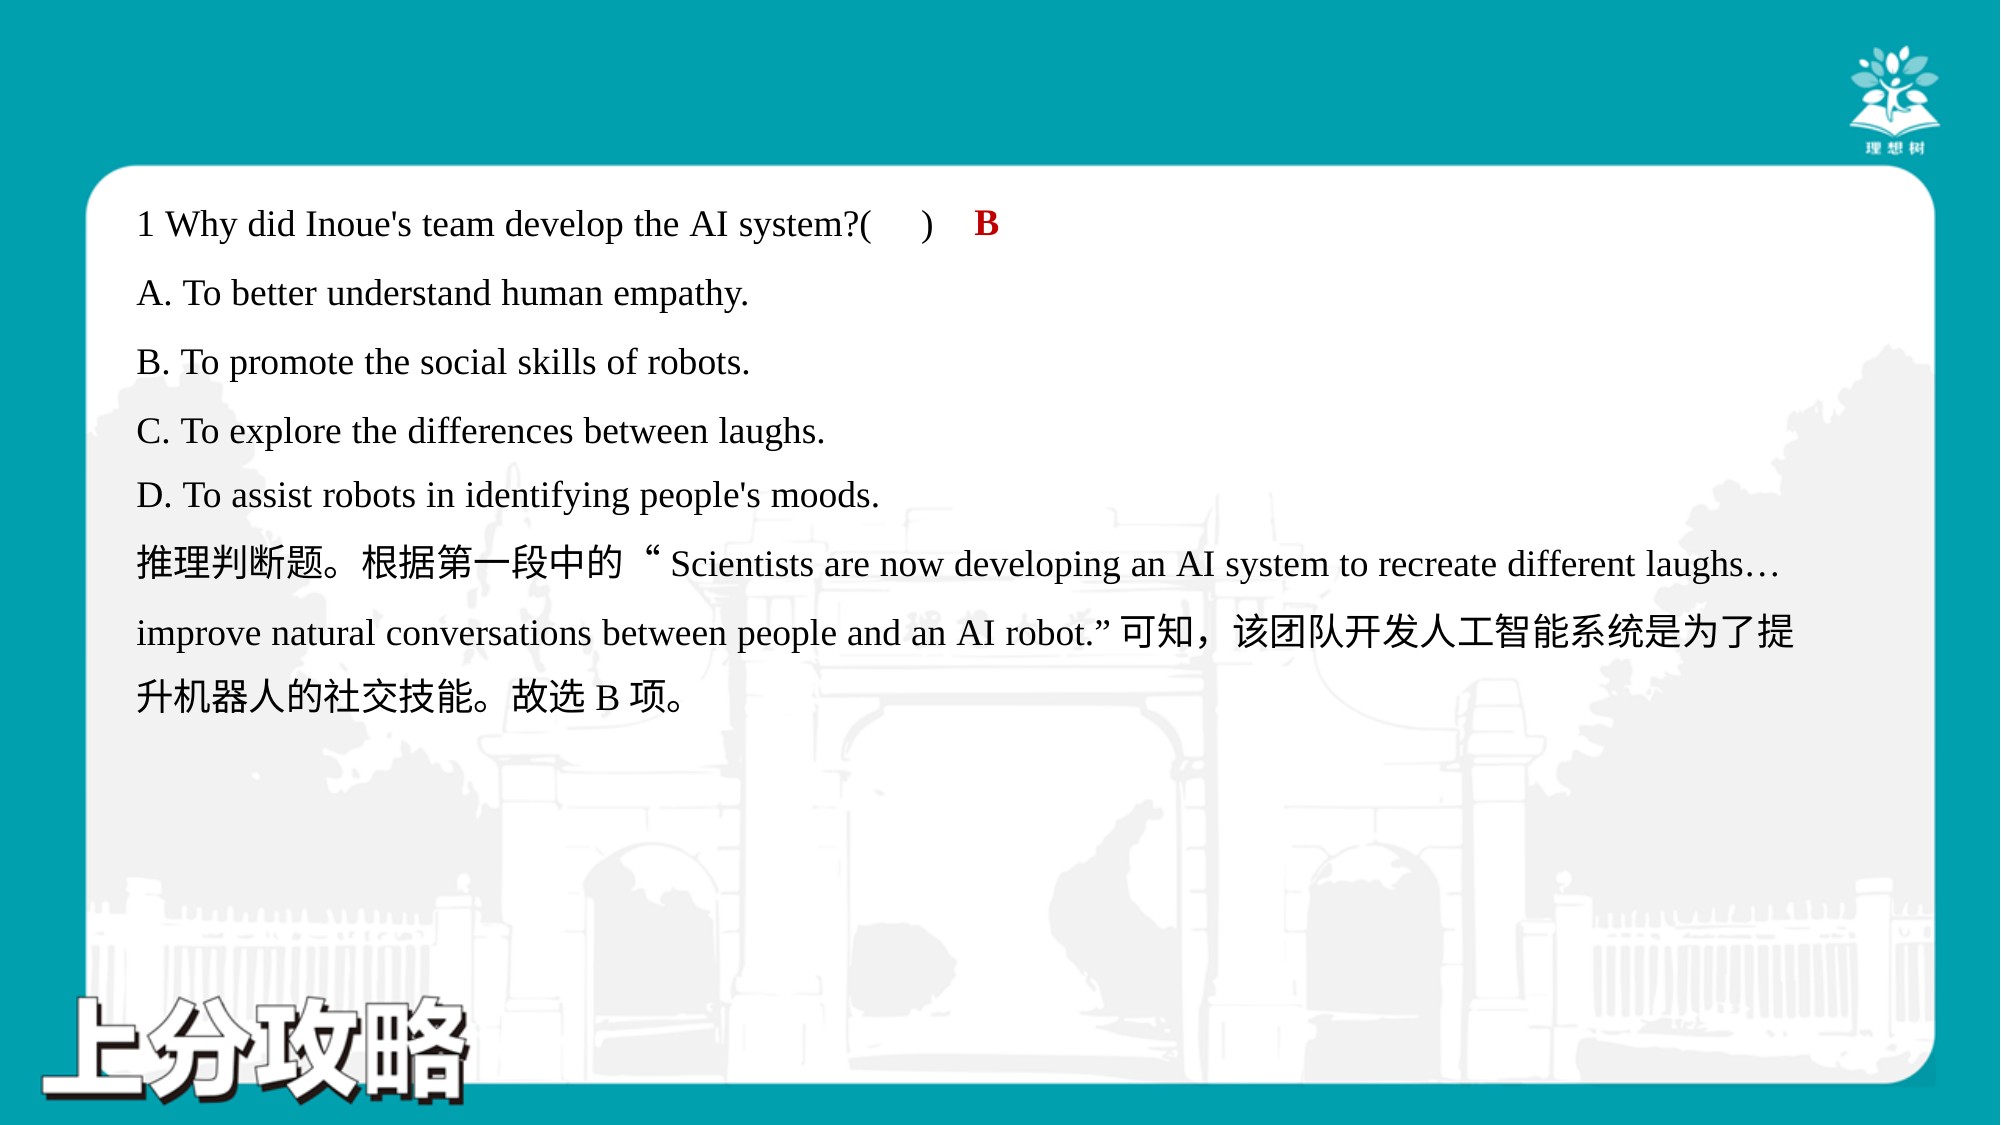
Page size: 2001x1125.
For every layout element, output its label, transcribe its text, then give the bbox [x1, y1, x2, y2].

text_box 1 Why did Inoue's team develop the AI system?( ) [136, 176, 1865, 237]
text_box 推理判断题。根据第一段中的“Scientists are now developing an AI system to recreate different laughs… improve natural conversations between people and an AI robot.”可知，该团队开发人工智能系统是为了提 升机器人的社交技能。故选B项。 [136, 515, 1865, 711]
text_box B [960, 176, 1014, 236]
text_box A. To better understand human empathy. B. To promote the social skills of robots. C. To explore the differences between laughs. D. To assist robots in identifying people's moods. [136, 244, 1865, 509]
picture [0, 0, 2000, 1125]
